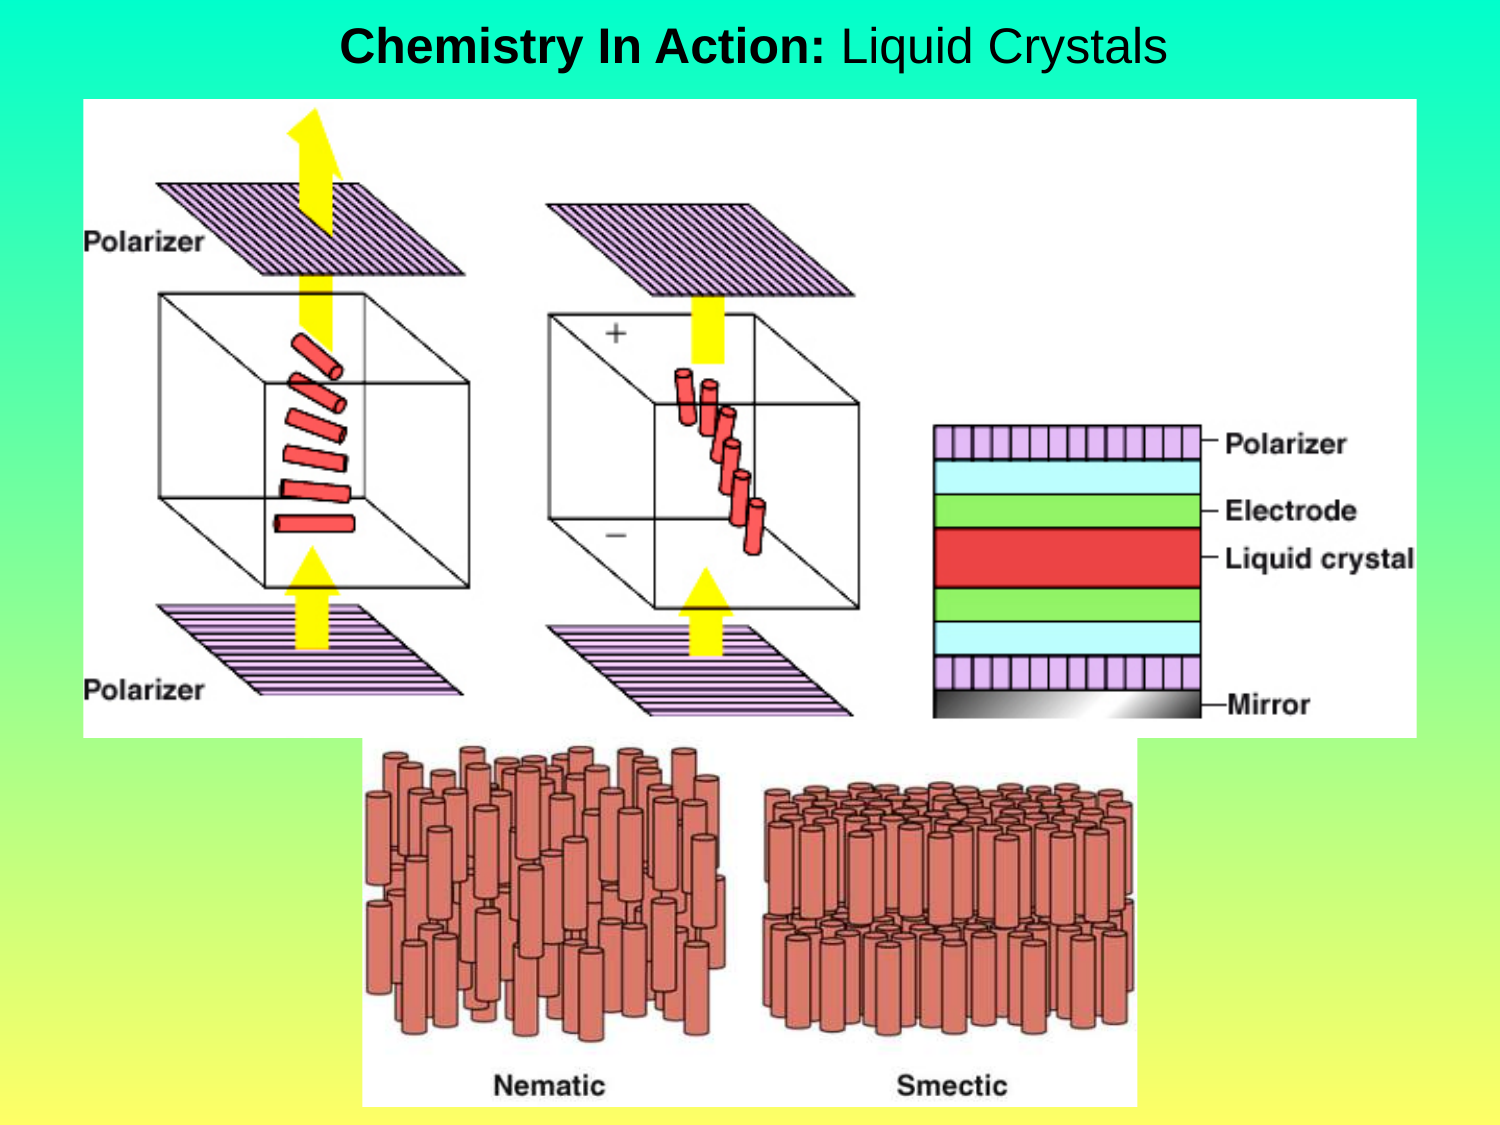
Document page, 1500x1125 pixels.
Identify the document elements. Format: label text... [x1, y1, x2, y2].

text_box Chemistry In Action: Liquid Crystals [324, 6, 1183, 82]
picture [83, 99, 1417, 1107]
